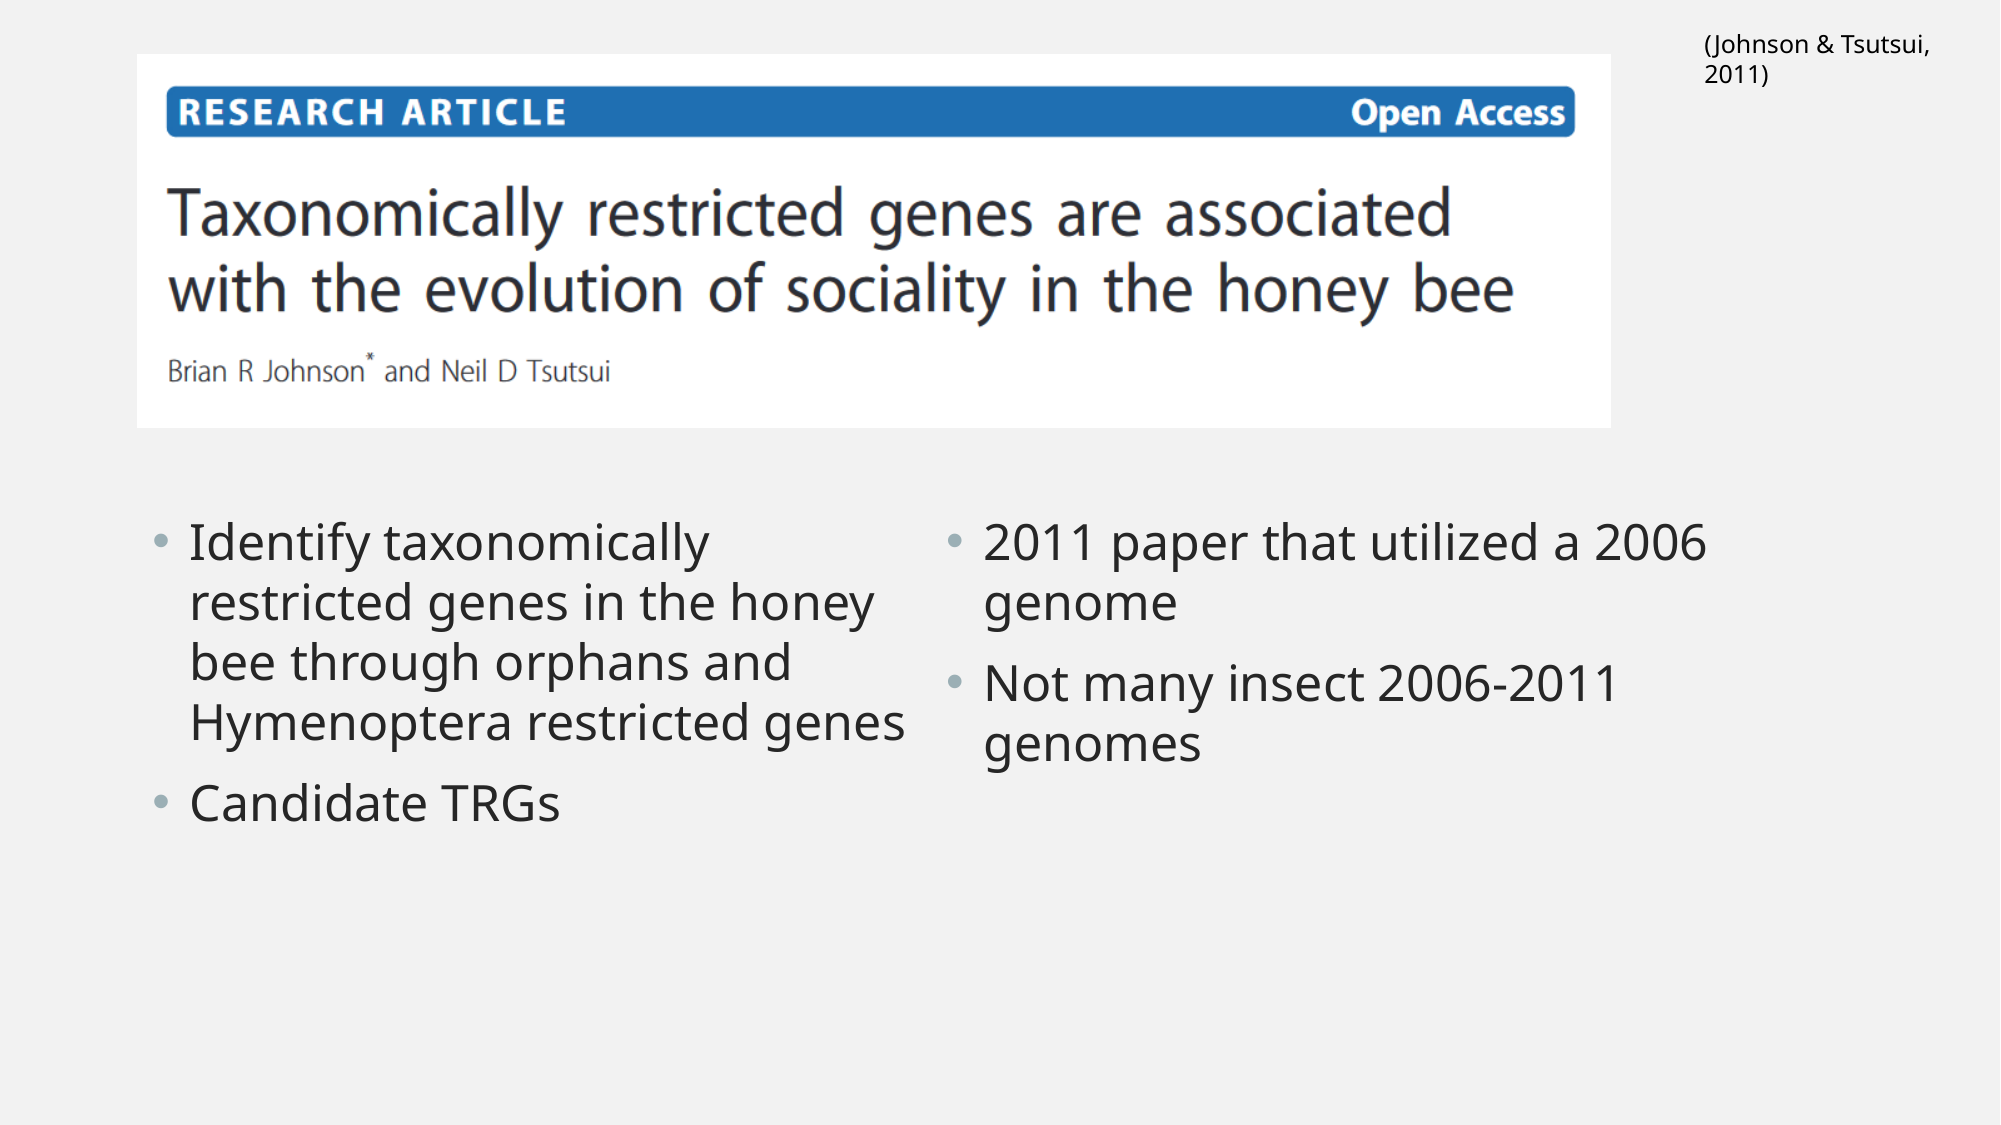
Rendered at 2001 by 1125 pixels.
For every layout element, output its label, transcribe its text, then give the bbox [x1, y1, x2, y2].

text_box 2011 paper that utilized a 2006 genome Not many insect 2006-2011 genomes [930, 502, 1725, 1014]
text_box (Johnson & Tsutsui, 2011) [1689, 21, 1997, 96]
picture [137, 54, 1611, 428]
list Identify taxonomically restricted genes in the honey bee through orphans and Hymenoptera restricted genes Candidate TRGs [137, 502, 930, 1014]
